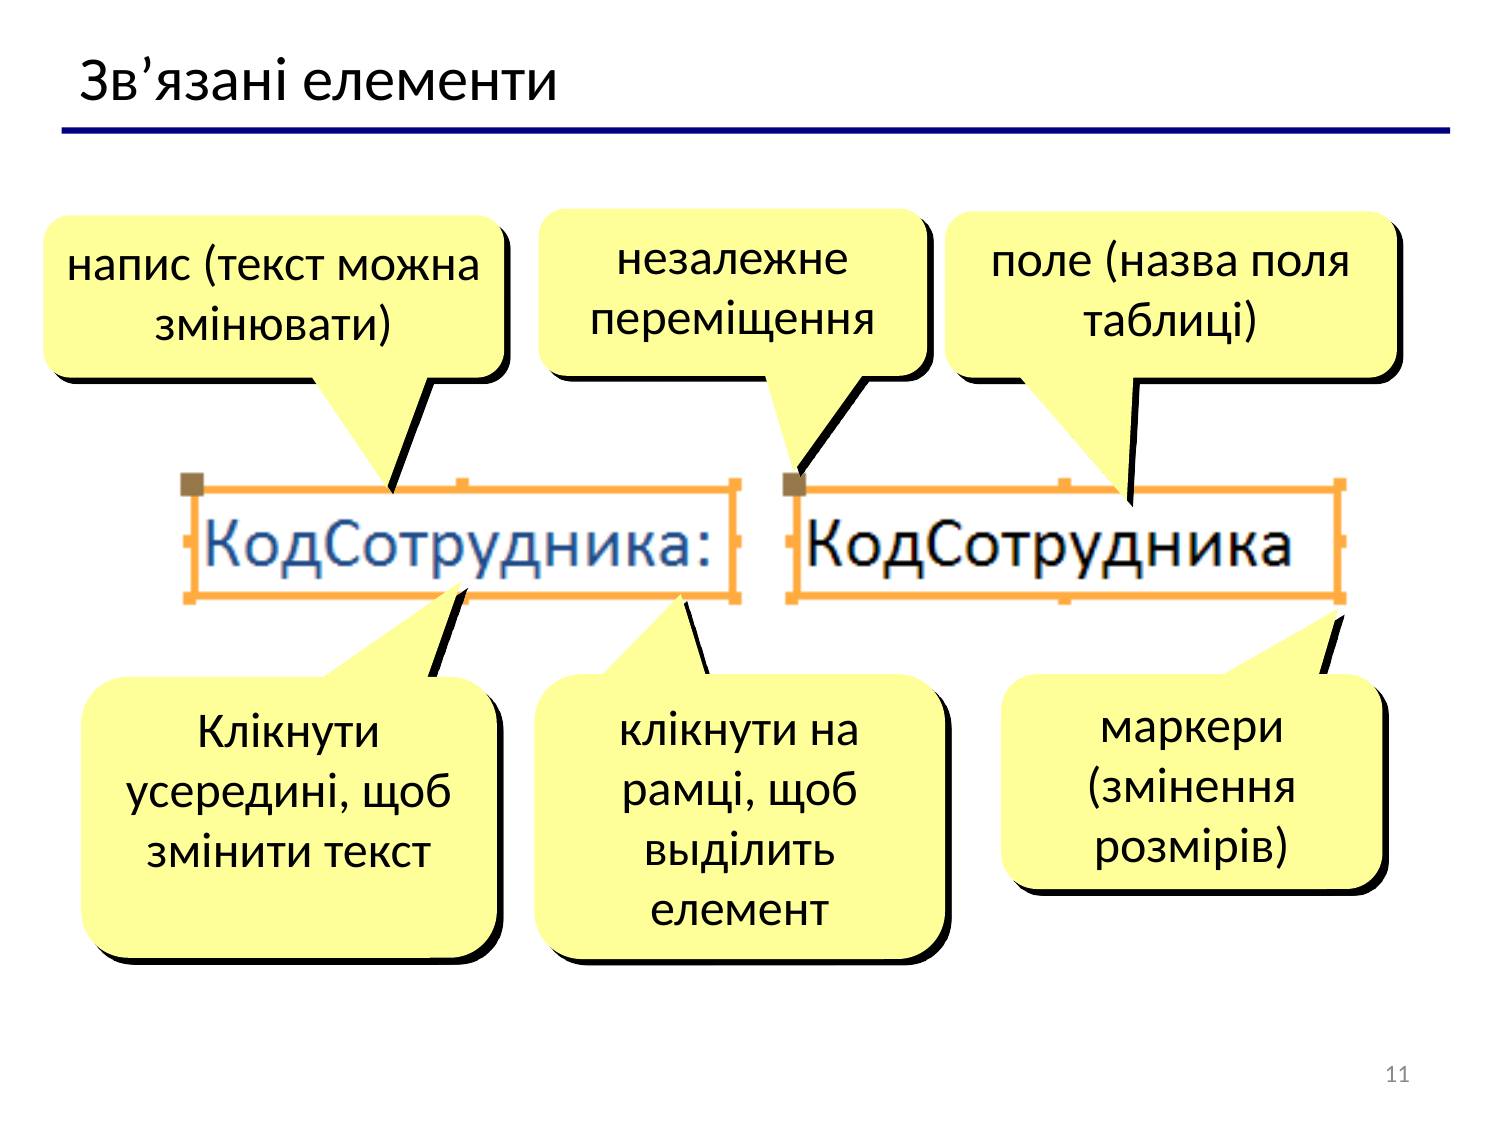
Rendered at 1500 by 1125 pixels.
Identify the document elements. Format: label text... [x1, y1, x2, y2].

text_box Зв’язані елементи [64, 31, 1401, 121]
slide_number 11 [1074, 1042, 1425, 1103]
text_box клікнути на рамці, щоб выділить елемент [534, 641, 946, 960]
text_box поле (назва поля таблиці) [945, 211, 1397, 452]
picture [152, 453, 1373, 634]
text_box Клікнути усередині, щоб змінити текст [81, 641, 497, 958]
text_box напис (текст можна змінювати) [43, 215, 505, 452]
text_box маркери (змінення розмірів) [1001, 641, 1383, 890]
text_box незалежне переміщення [538, 208, 928, 452]
